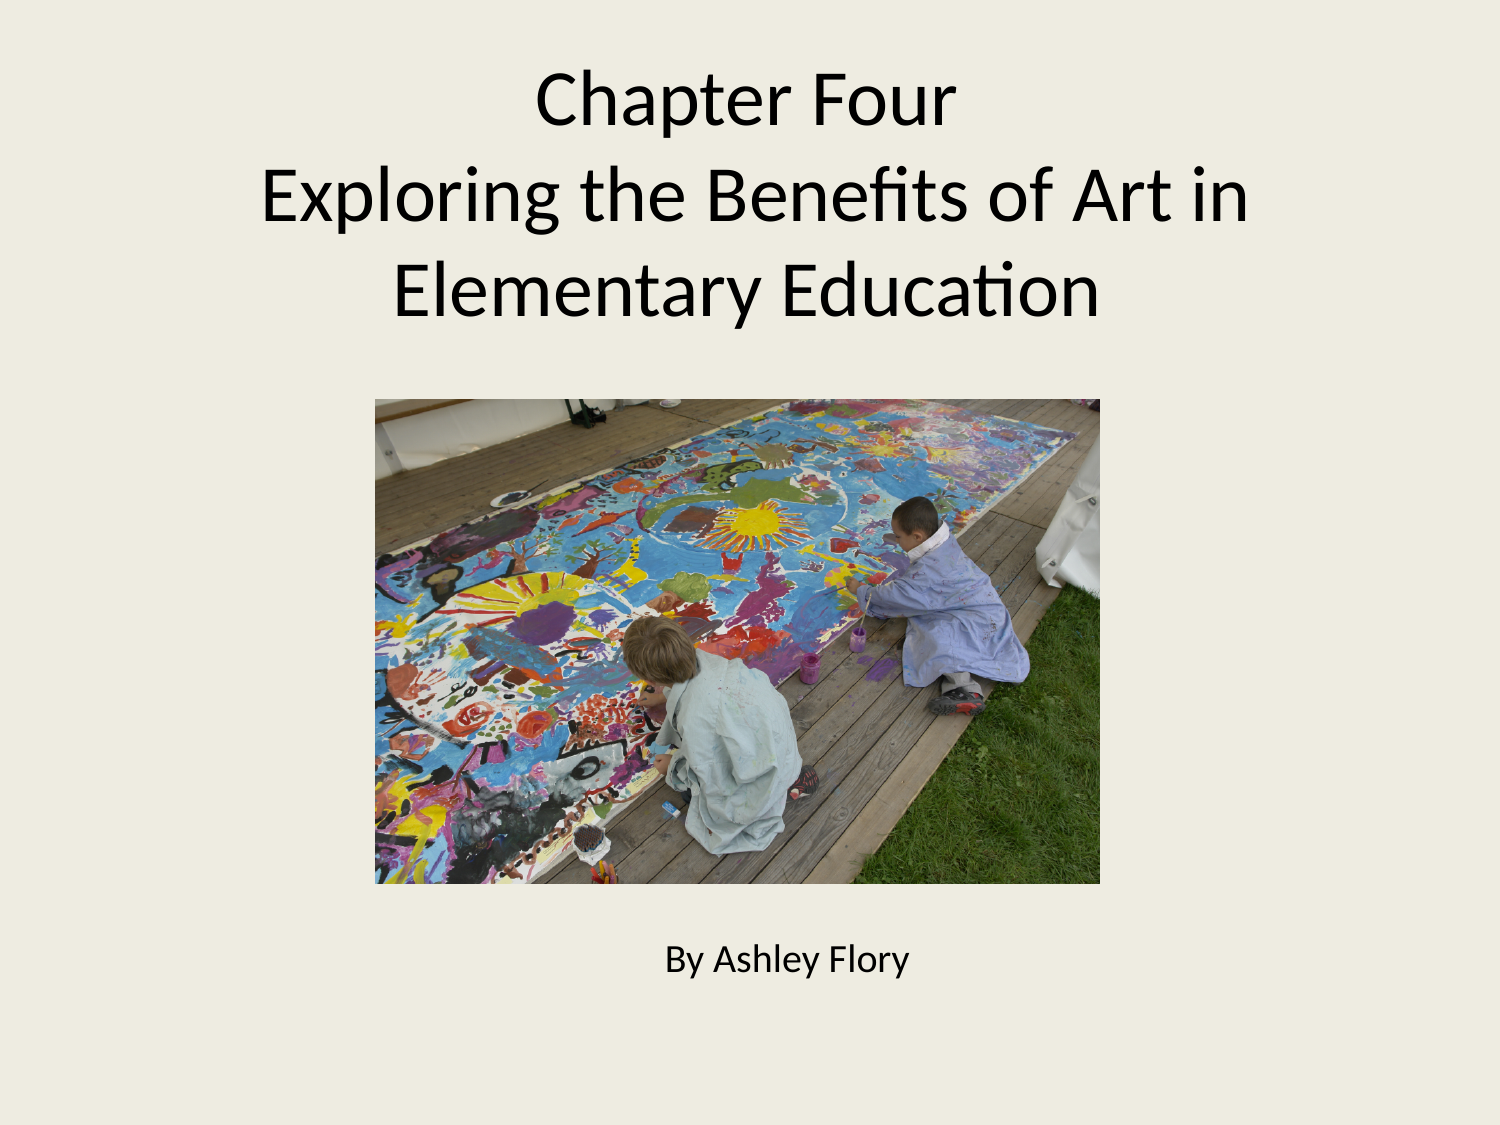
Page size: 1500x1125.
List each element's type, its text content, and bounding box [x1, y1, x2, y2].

picture [374, 399, 1101, 884]
subtitle By Ashley Flory [262, 924, 1313, 1038]
title Chapter Four Exploring the Benefits of Art in Elementary Education [75, 37, 1438, 342]
